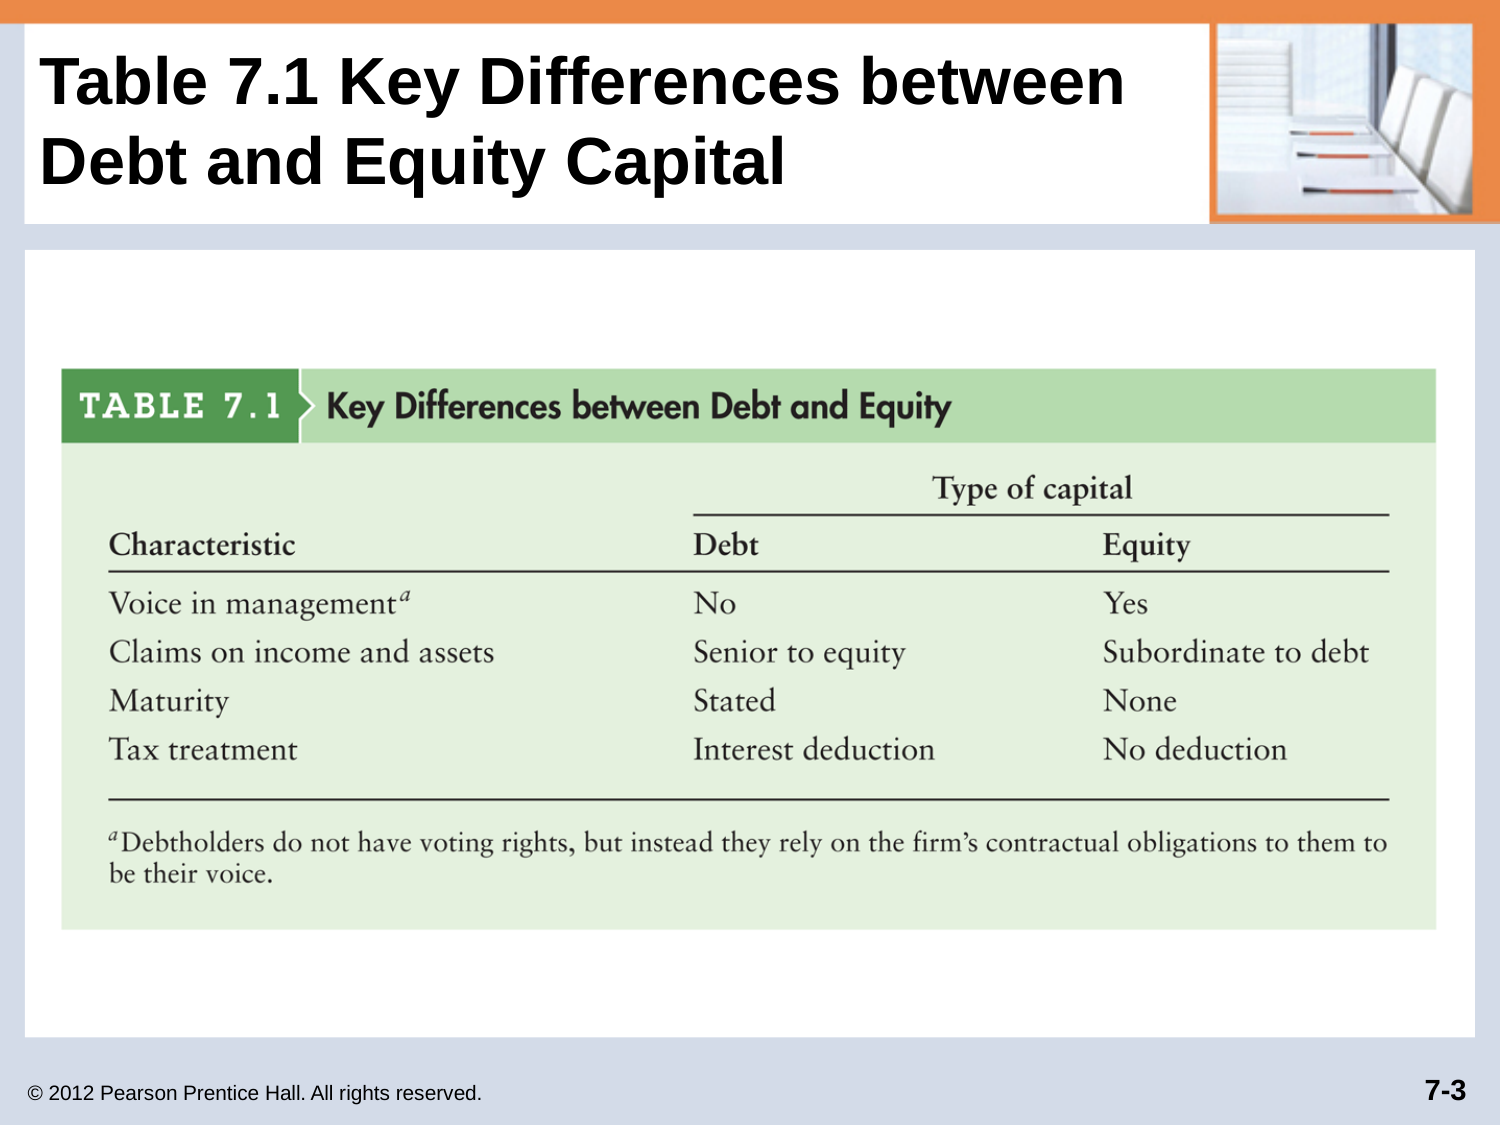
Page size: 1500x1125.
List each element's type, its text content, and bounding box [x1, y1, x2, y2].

slide_number 7-3 [1331, 1038, 1482, 1114]
picture [0, 0, 1500, 224]
picture [56, 360, 1443, 938]
footer © 2012 Pearson Prentice Hall. All rights reserved. [12, 1037, 938, 1113]
title Table 7.1 Key Differences between Debt and Equity Capital [24, 29, 1201, 206]
